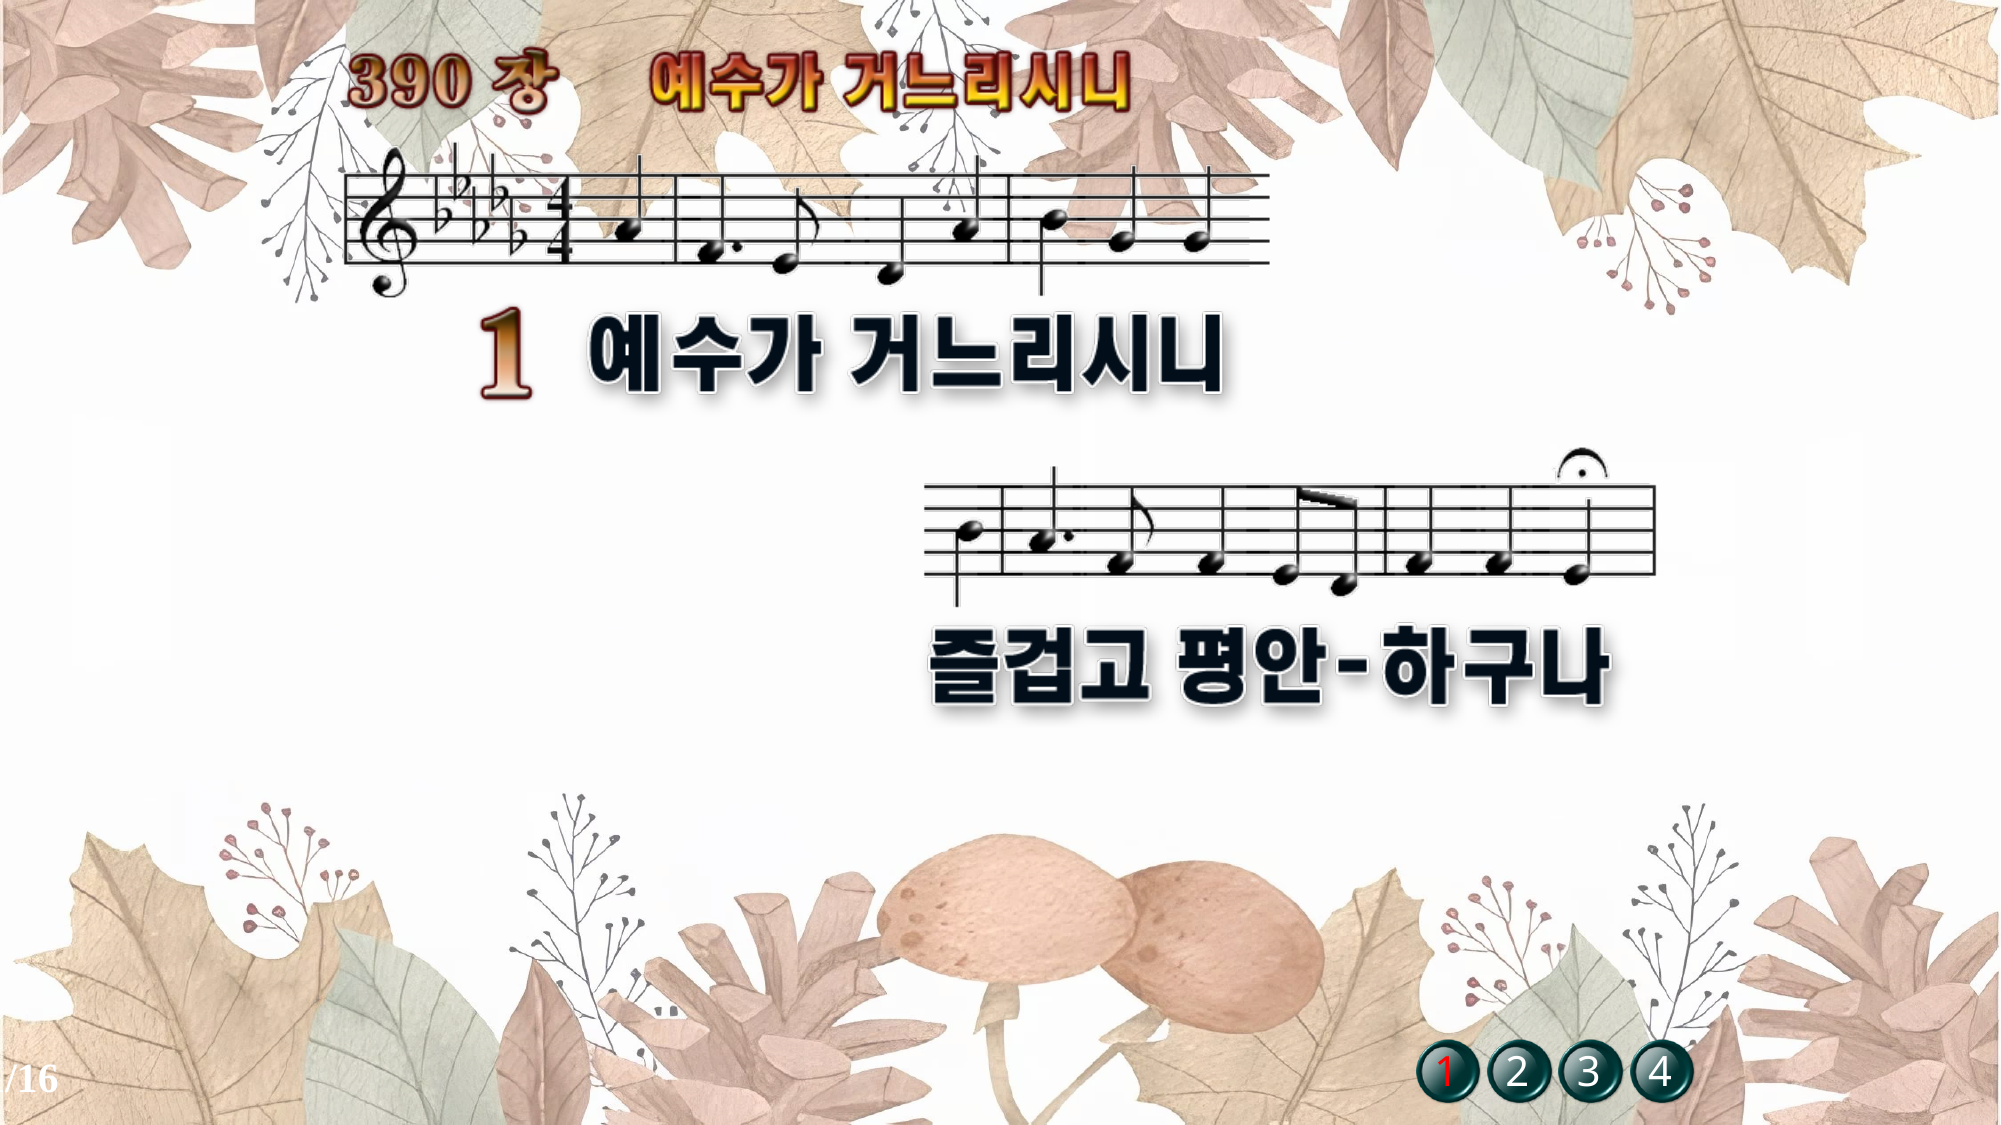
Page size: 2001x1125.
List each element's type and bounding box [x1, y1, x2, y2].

text_box [1555, 1035, 1626, 1106]
text_box [1413, 1035, 1484, 1106]
picture [0, 0, 2001, 1125]
text_box [1484, 1035, 1555, 1106]
text_box [1627, 1035, 1697, 1106]
